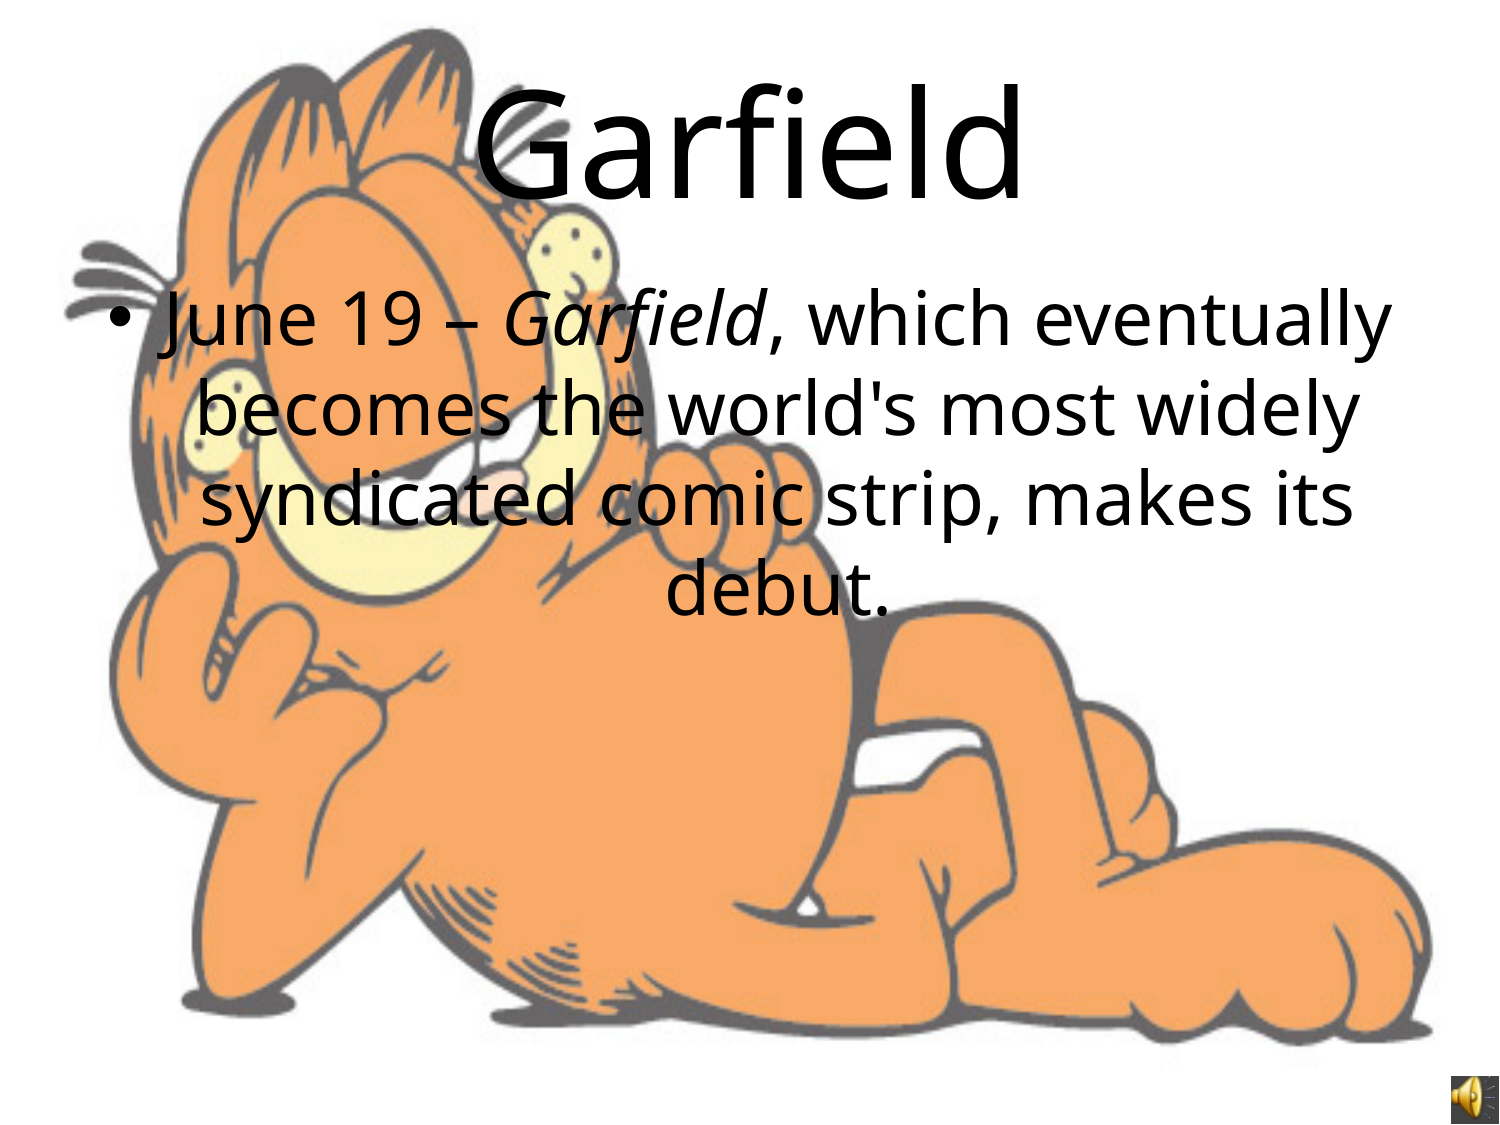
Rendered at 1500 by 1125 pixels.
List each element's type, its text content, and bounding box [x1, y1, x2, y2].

title Garfield [75, 45, 1425, 233]
picture [1449, 1074, 1500, 1125]
list June 19 – Garfield, which eventually becomes the world's most widely syndicated comic strip, makes its debut. [75, 262, 1425, 1005]
